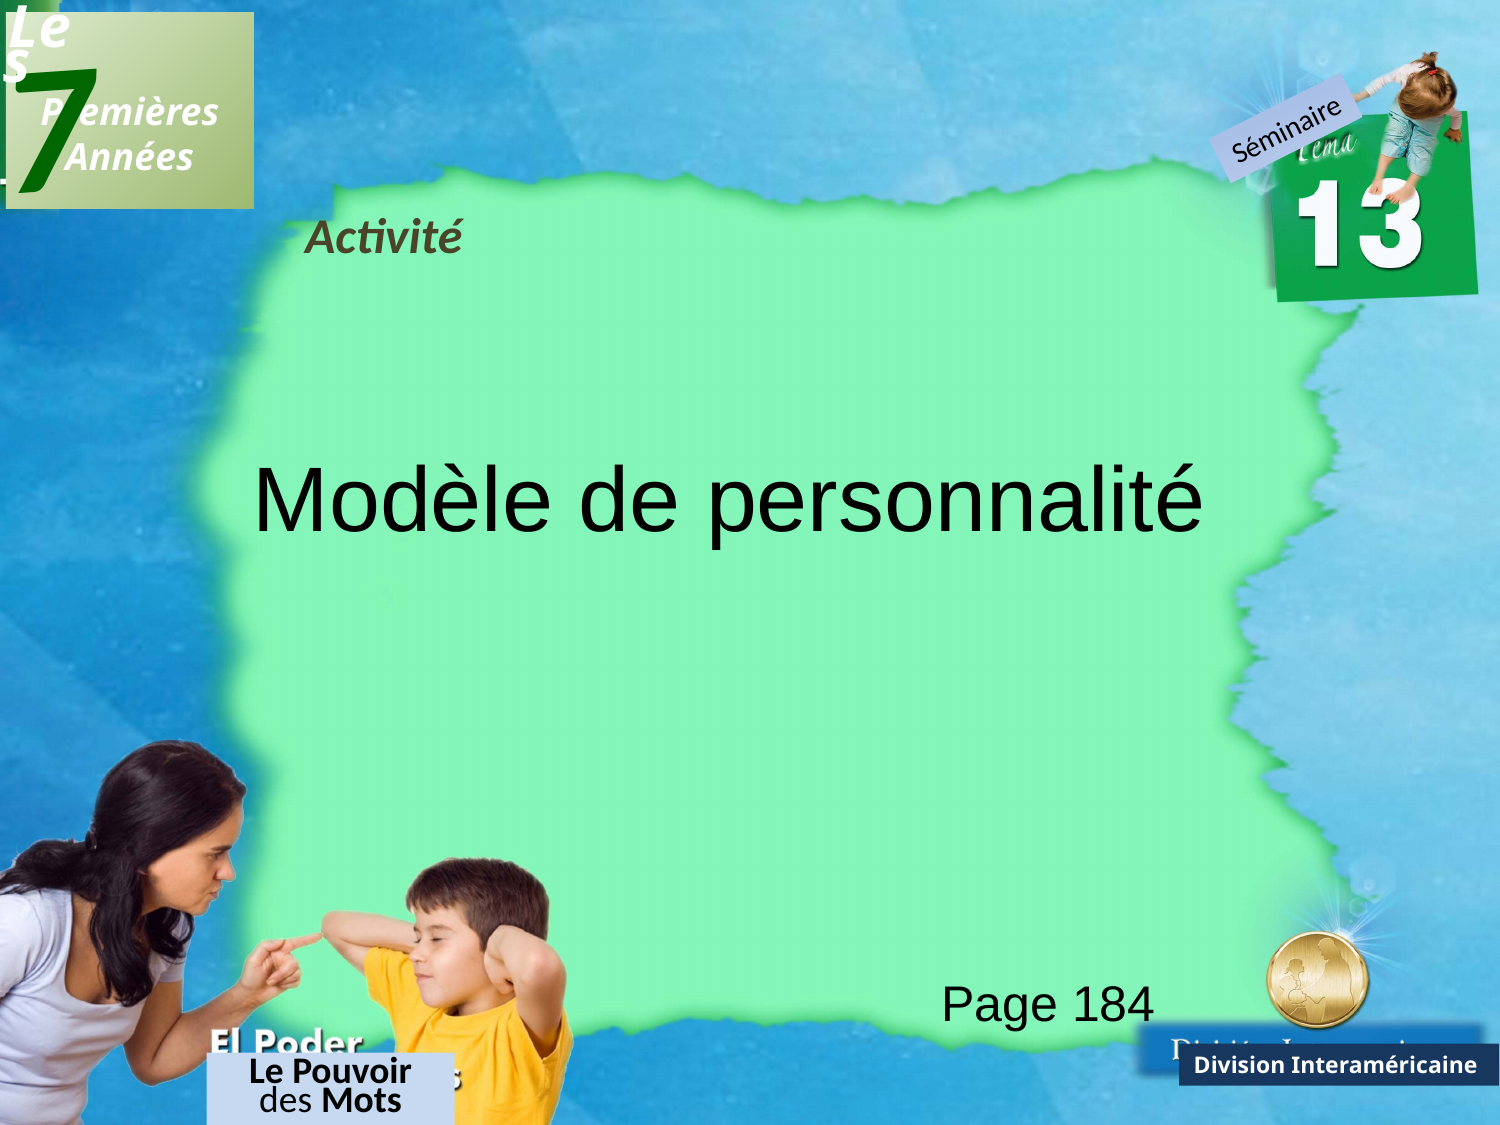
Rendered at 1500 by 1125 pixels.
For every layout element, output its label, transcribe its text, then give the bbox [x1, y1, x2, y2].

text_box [0, 0, 255, 239]
text_box Séminaire [1208, 72, 1363, 184]
picture [0, 0, 1500, 1125]
text_box Le Pouvoir des Mots [206, 1052, 455, 1125]
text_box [229, 195, 1234, 1040]
text_box Division Interaméricaine [1179, 1043, 1499, 1086]
